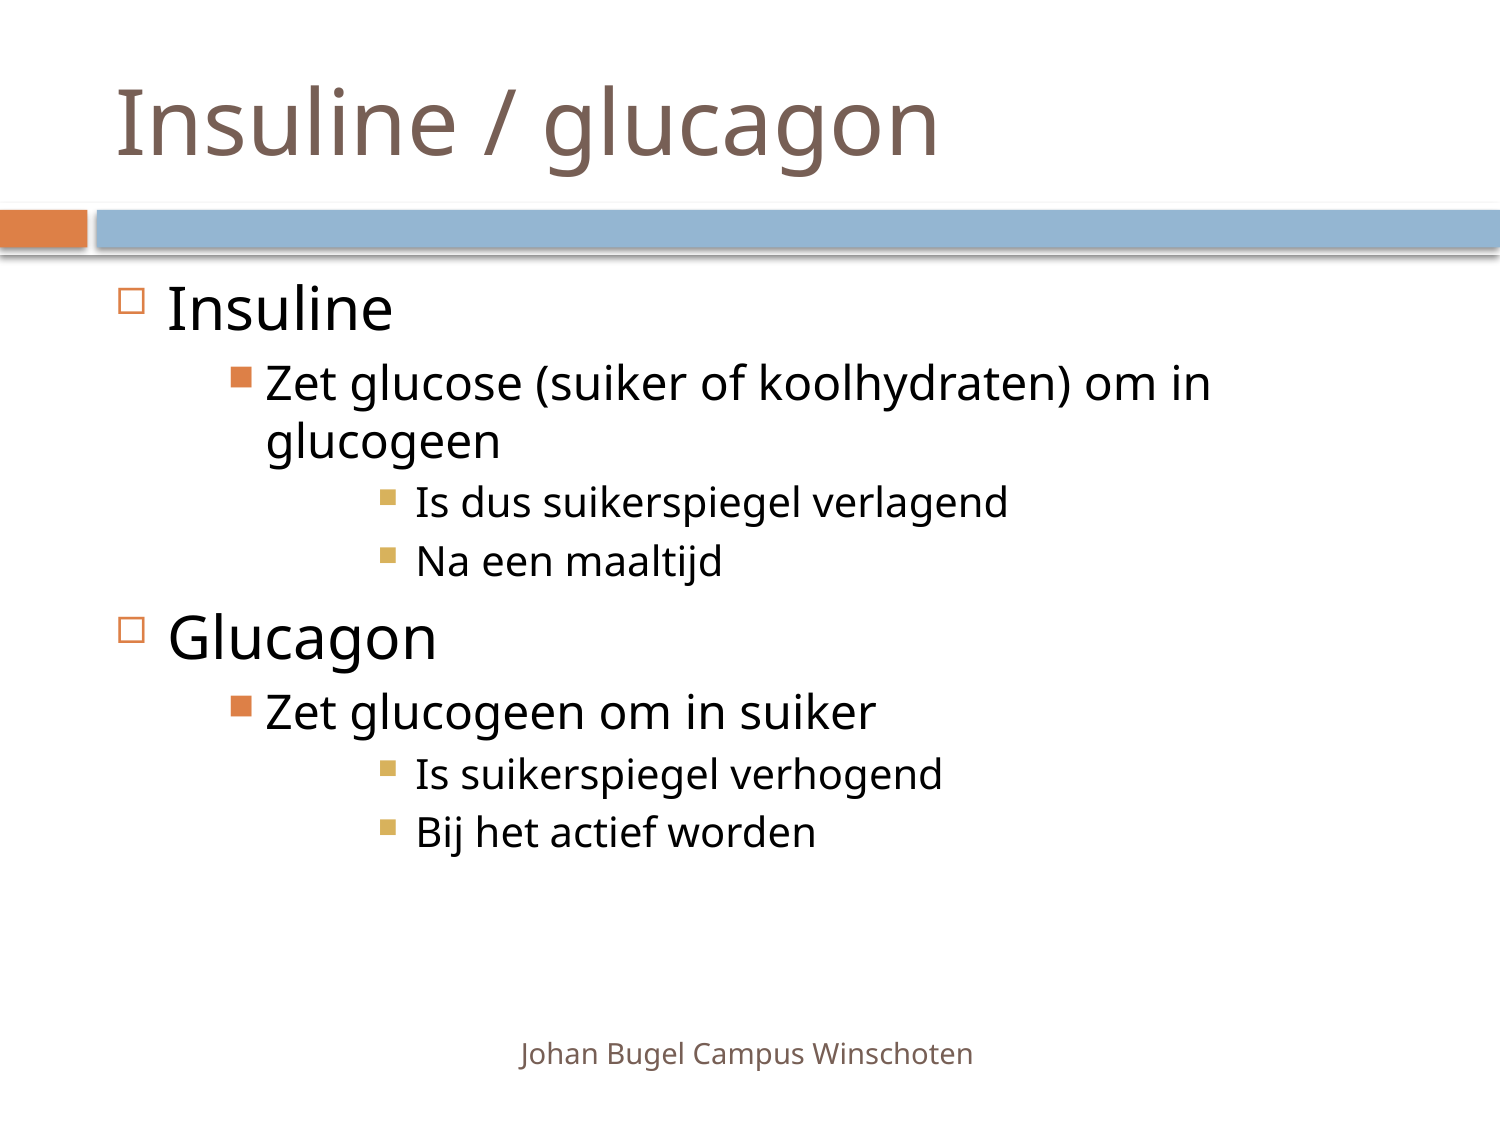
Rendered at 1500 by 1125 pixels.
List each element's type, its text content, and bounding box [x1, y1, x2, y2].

list Insuline Zet glucose (suiker of koolhydraten) om in glucogeen Is dus suikerspiegel verlagend Na een maaltijd Glucagon Zet glucogeen om in suiker Is suikerspiegel verhogend Bij het actief worden [100, 262, 1439, 1001]
title Insuline / glucagon [100, 37, 1439, 201]
footer Johan Bugel Campus Winschoten [99, 1025, 990, 1085]
